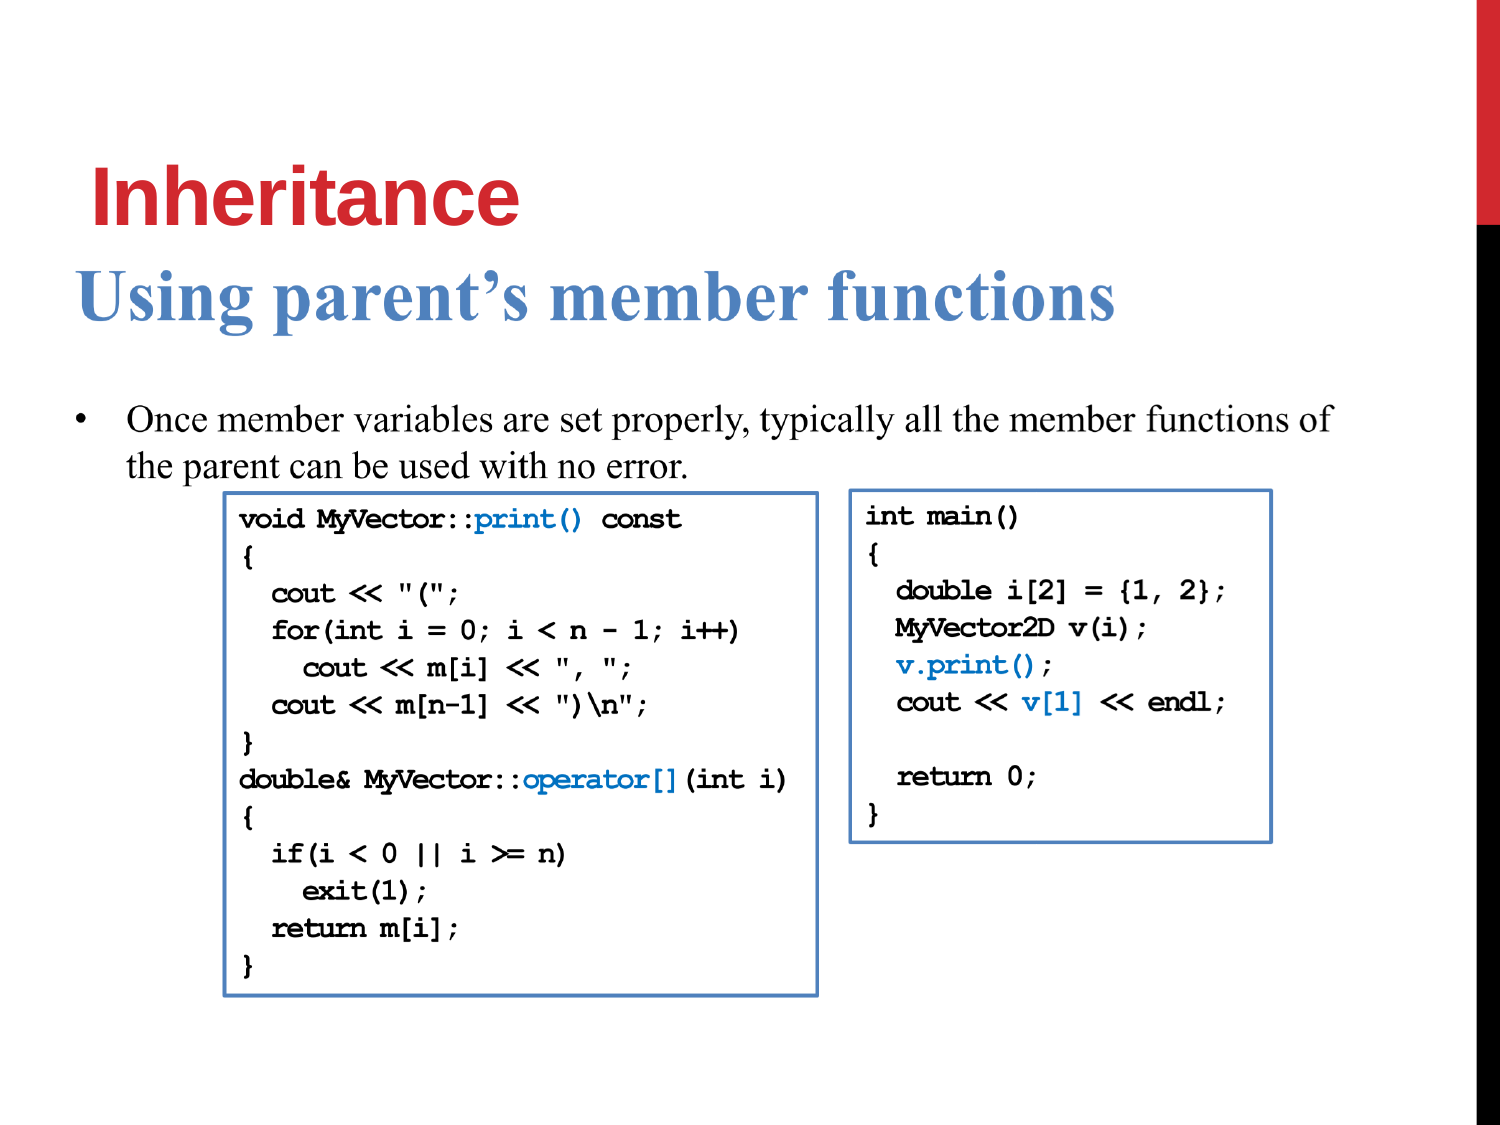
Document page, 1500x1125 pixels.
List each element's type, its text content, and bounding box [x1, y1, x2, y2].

title Inheritance [75, 25, 1025, 244]
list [38, 249, 1366, 1118]
